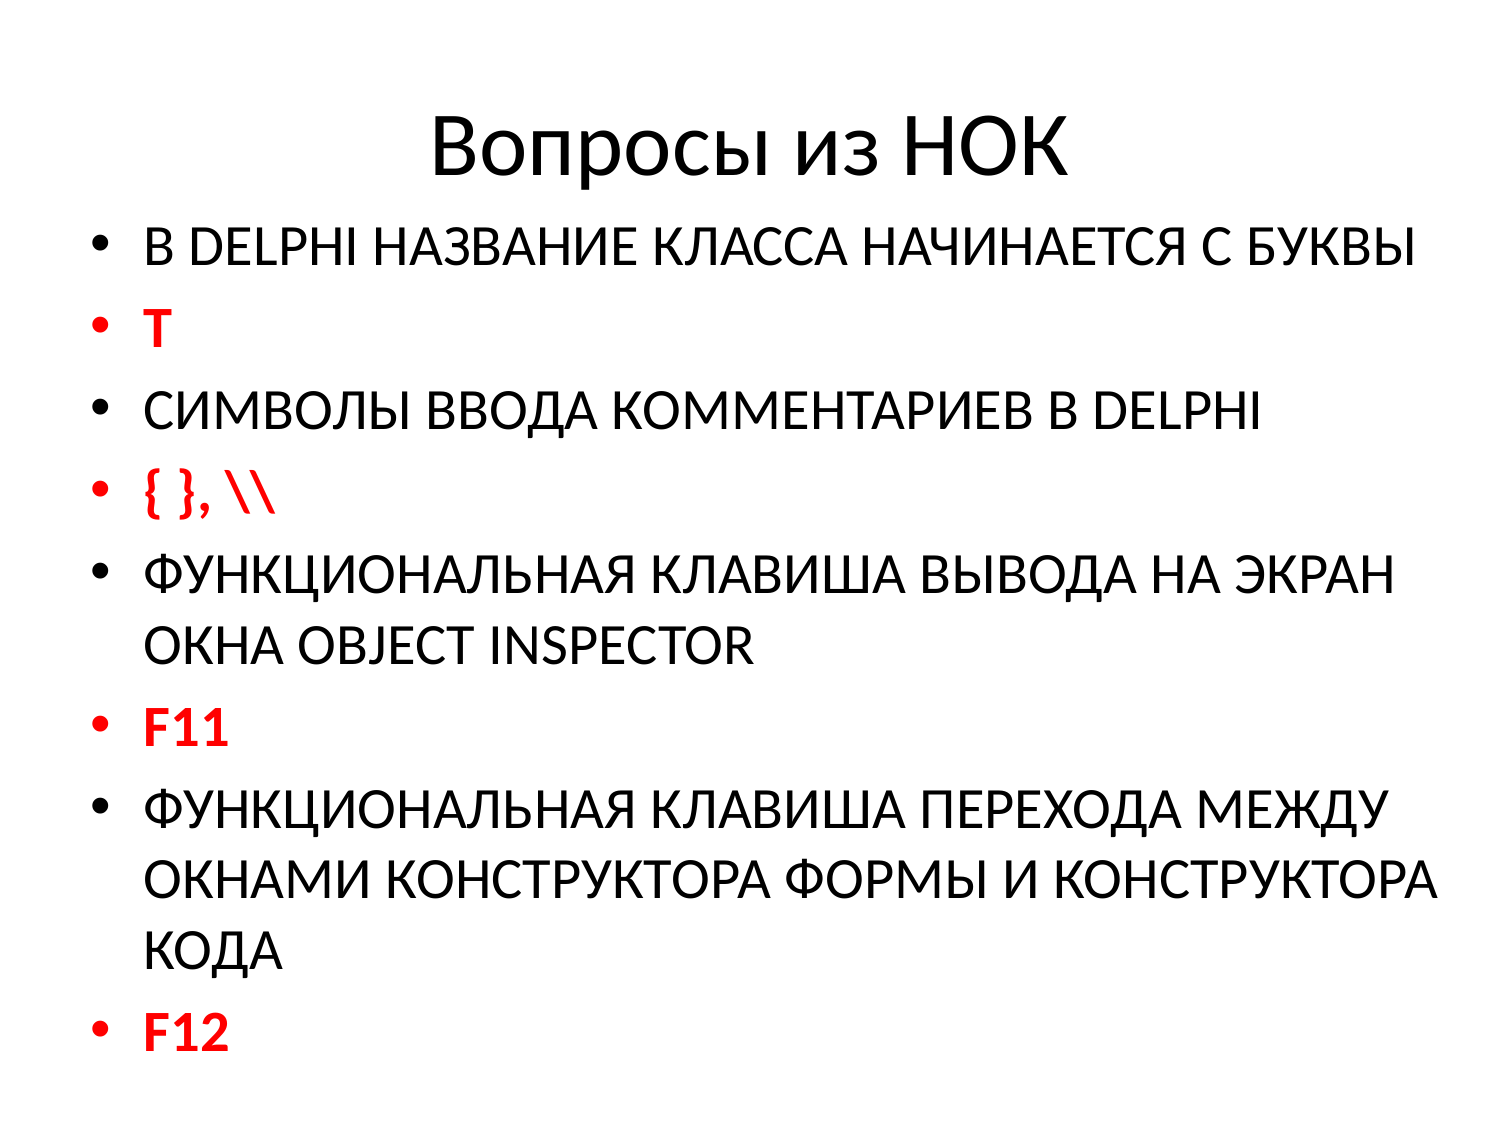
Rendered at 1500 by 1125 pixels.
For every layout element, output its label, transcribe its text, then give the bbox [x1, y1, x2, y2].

title Вопросы из НОК [75, 45, 1425, 199]
list В DELPHI НАЗВАНИЕ КЛАССА НАЧИНАЕТСЯ С БУКВЫ T СИМВОЛЫ ВВОДА КОММЕНТАРИЕВ В DELPHI { }, \\ ФУНКЦИОНАЛЬНАЯ КЛАВИША ВЫВОДА НА ЭКРАН ОКНА OBJECT INSPECTOR F11 ФУНКЦИОНАЛЬНАЯ КЛАВИША ПЕРЕХОДА МЕЖДУ ОКНАМИ КОНСТРУКТОРА ФОРМЫ И КОНСТРУКТОРА КОДА F12 [75, 199, 1465, 1090]
